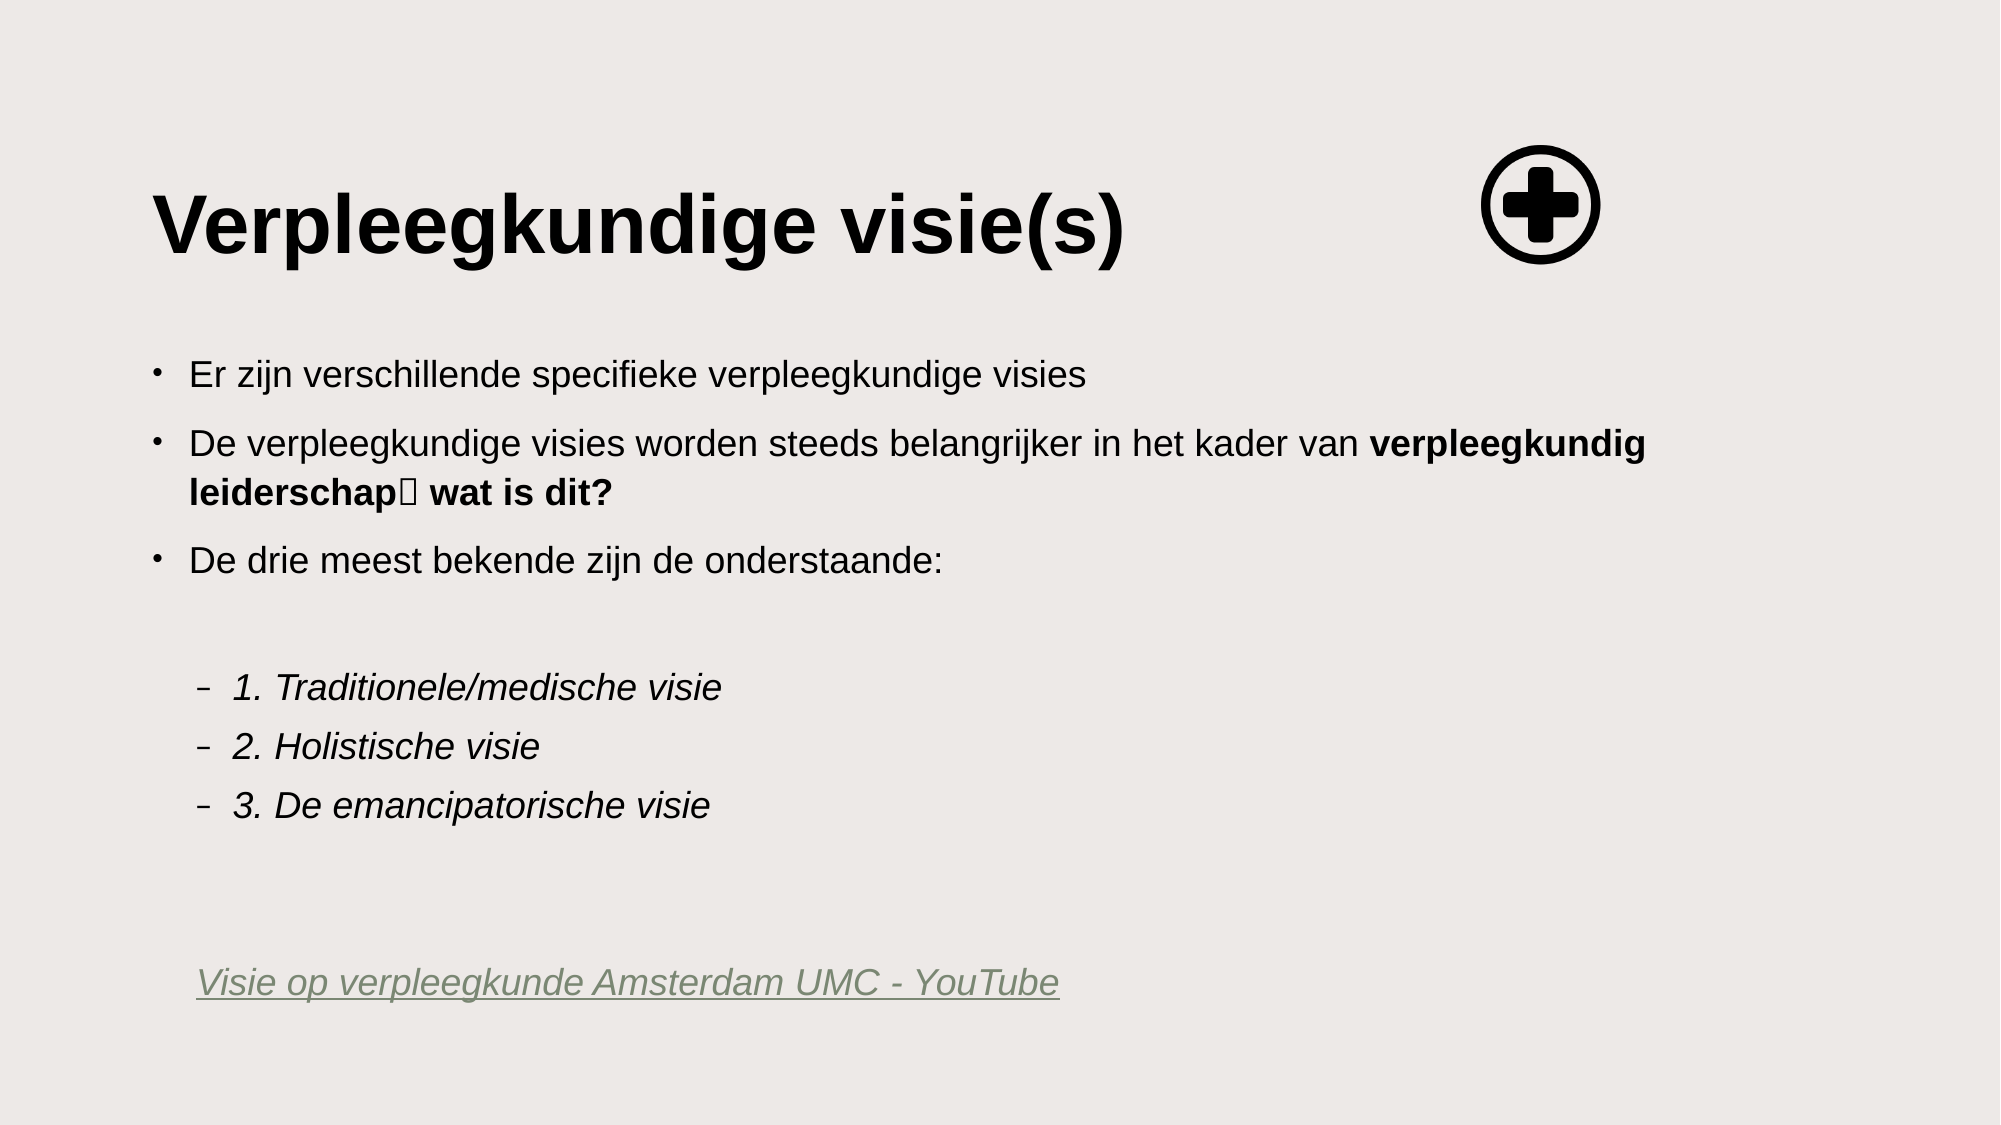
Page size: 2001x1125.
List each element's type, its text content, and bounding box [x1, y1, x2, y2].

title Verpleegkundige visie(s) [137, 95, 1863, 280]
picture [1465, 129, 1616, 280]
list Er zijn verschillende specifieke verpleegkundige visies De verpleegkundige visies worden steeds belangrijker in het kader van verpleegkundig leiderschap wat is dit? De drie meest bekende zijn de onderstaande: 1. Traditionele/medische visie 2. Holistische visie 3. De emancipatorische visie Visie op verpleegkunde Amsterdam UMC - YouTube [137, 338, 1863, 1014]
